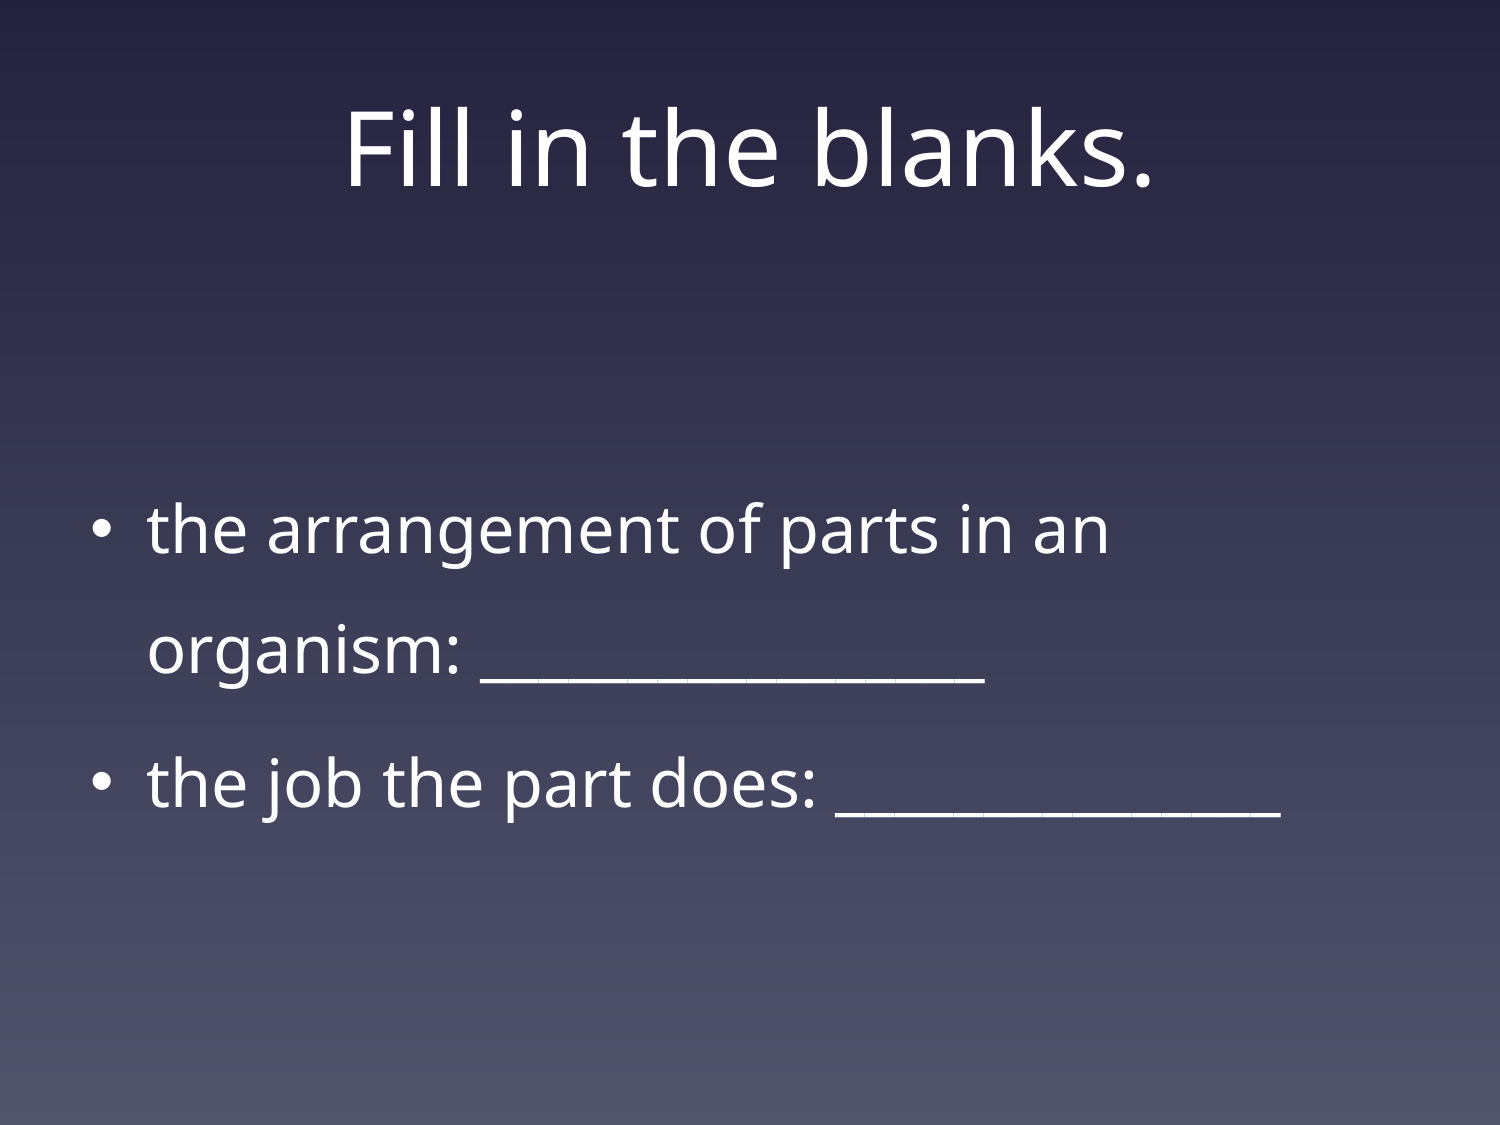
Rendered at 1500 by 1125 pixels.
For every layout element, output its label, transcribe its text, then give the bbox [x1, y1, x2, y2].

title Fill in the blanks. [75, 75, 1425, 262]
list the arrangement of parts in an organism: _________________ the job the part does: _______________ [75, 262, 1425, 1005]
